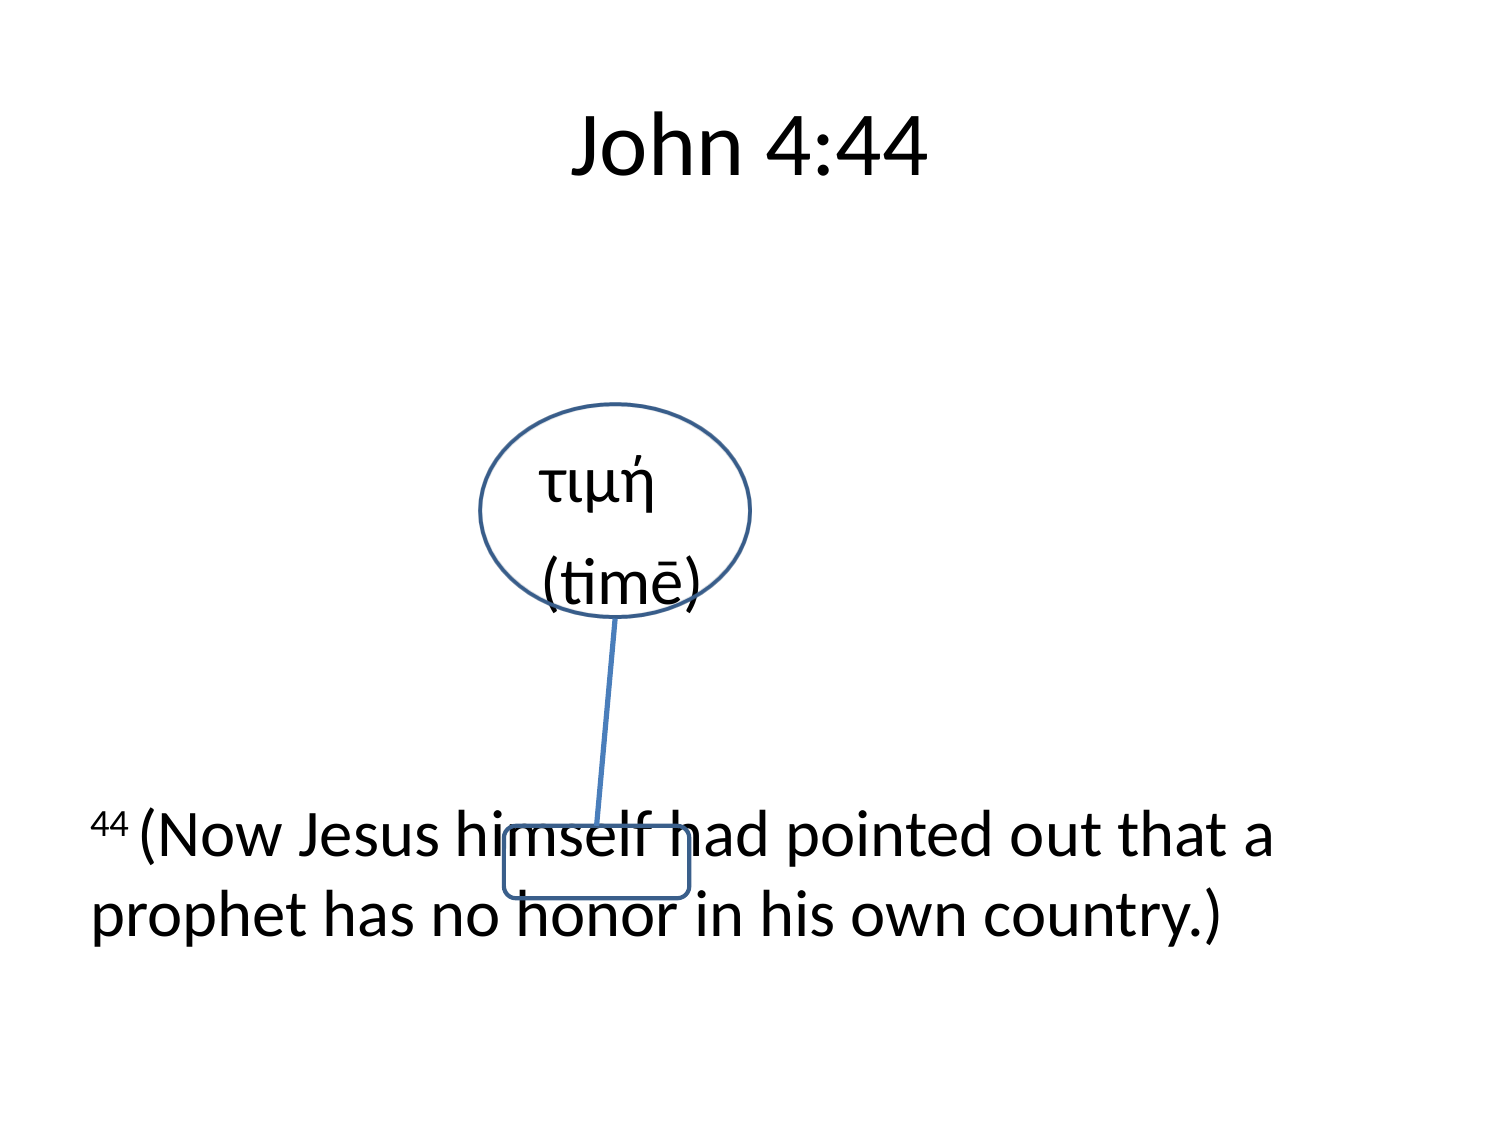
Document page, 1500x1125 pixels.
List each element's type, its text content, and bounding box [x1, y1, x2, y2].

list τιμή (timē) 44 (Now Jesus himself had pointed out that a prophet has no honor in his own country.) [75, 262, 1425, 1005]
text_box [501, 823, 692, 901]
picture [478, 402, 752, 619]
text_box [596, 618, 616, 827]
title John 4:44 [75, 45, 1425, 233]
